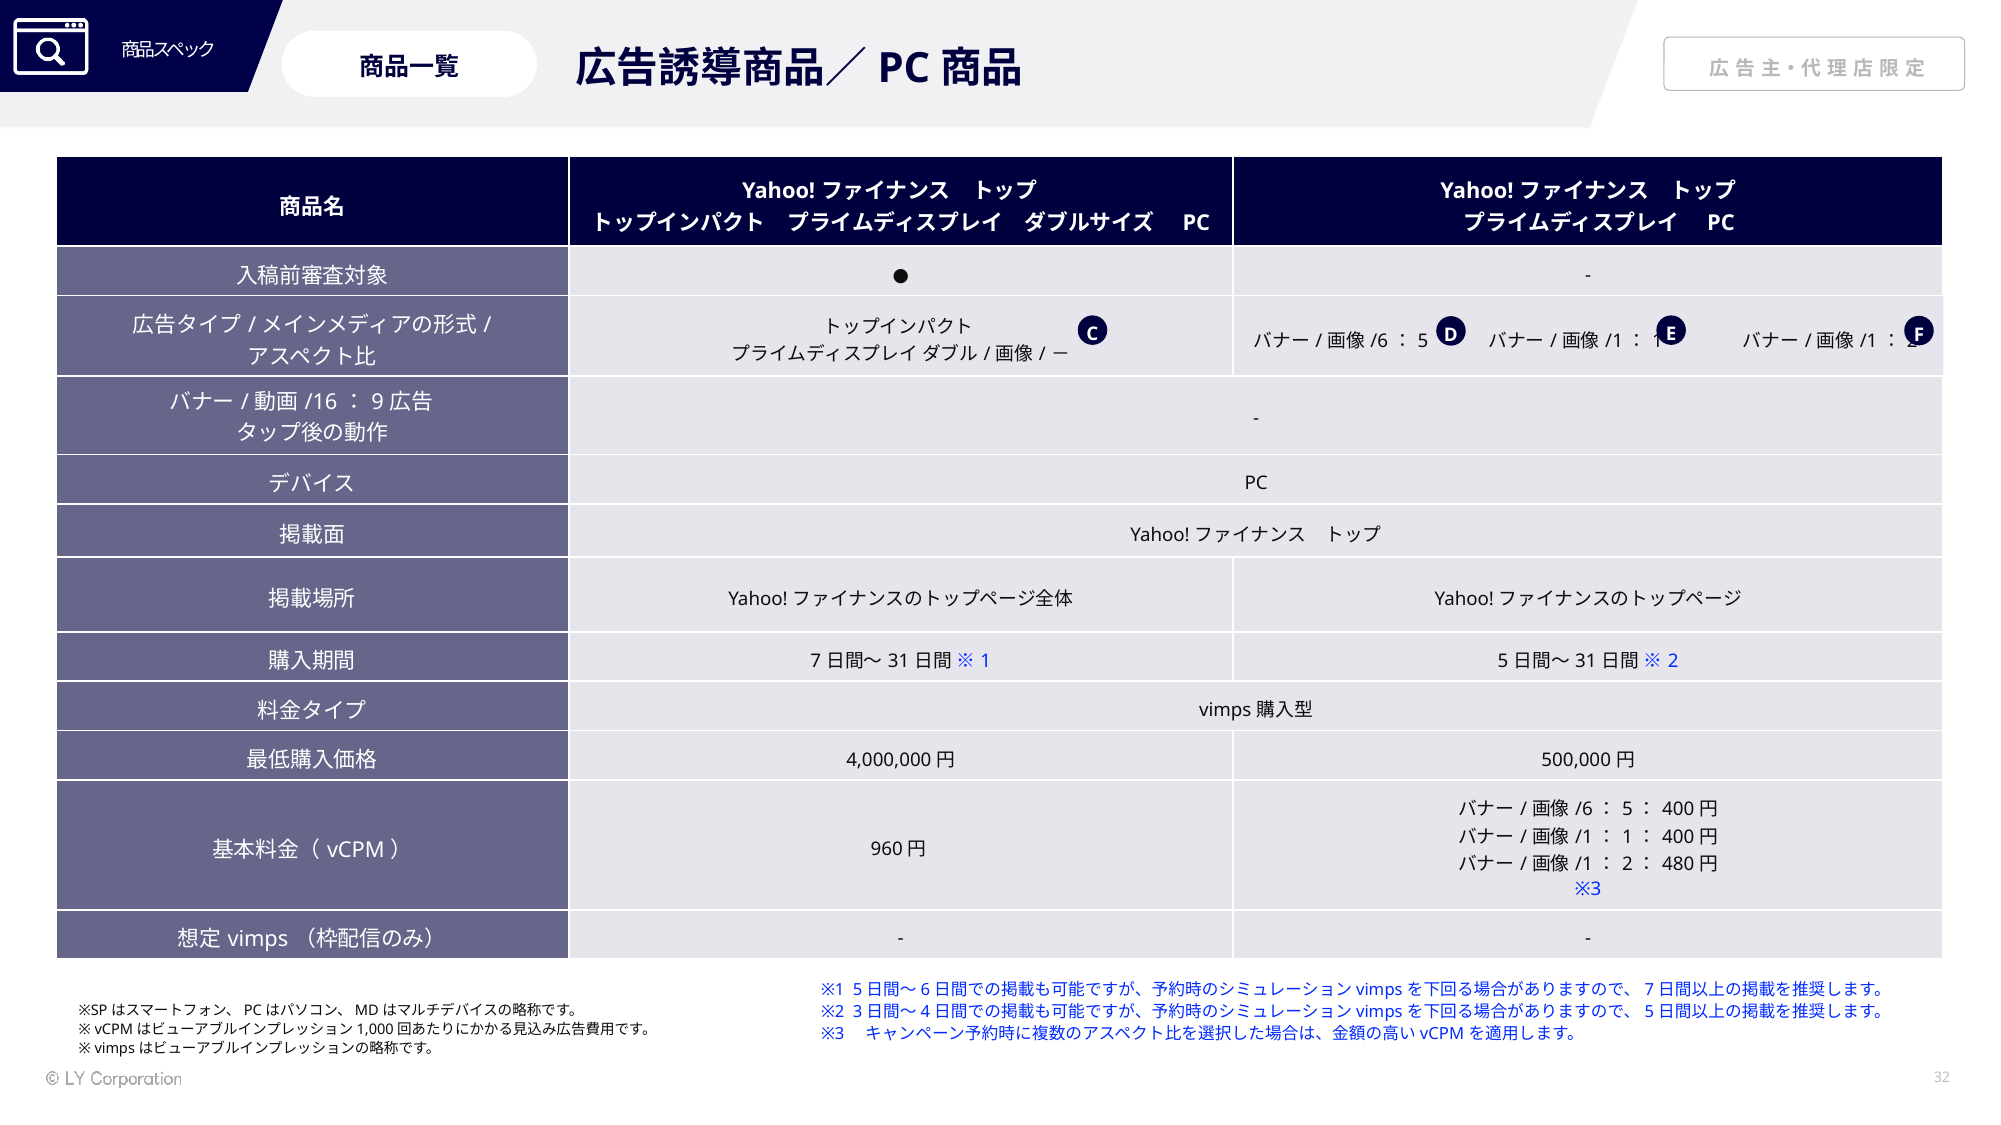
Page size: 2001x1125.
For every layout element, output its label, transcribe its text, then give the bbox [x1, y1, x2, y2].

table_cell - [570, 377, 1942, 454]
table_header 商品名 [57, 157, 568, 245]
table_header Yahoo!ファイナンス トップ プライムディスプレイ PC [1234, 157, 1942, 245]
text_box C [1077, 315, 1108, 345]
text_box ※SPはスマートフォン、PCはパソコン、MDはマルチデバイスの略称です。 ※ vCPMはビューアブルインプレッション1,000回あたりにかかる見込み広告費用です。 ※ vimpsはビューアブルインプレッションの略称です。 [78, 999, 761, 1057]
table_cell バナー/動画/16：9広告 タップ後の動作 [57, 377, 568, 454]
table_cell - [1234, 247, 1942, 295]
table_cell 5日間～31日間 ※2 [1234, 633, 1942, 680]
text_box E [1656, 315, 1686, 345]
text_box ※1 5日間～6日間での掲載も可能ですが、予約時のシミュレーションvimpsを下回る場合がありますので、7日間以上の掲載を推奨します。 ※2 3日間～4日間での掲載も可能ですが、予約時のシミュレーションvimpsを下回る場合がありますので、5日間以上の掲載を推奨します。 ※3 キャンペーン予約時に複数のアスペクト比を選択した場合は、金額の高いvCPMを適用します。 [821, 976, 1891, 1043]
table_cell 料金タイプ [57, 682, 568, 730]
table_cell 基本料金（vCPM） [57, 781, 568, 909]
table_cell 500,000円 [1234, 731, 1942, 779]
table_cell 掲載場所 [57, 558, 568, 631]
table_cell ● [570, 247, 1232, 295]
table_cell 掲載面 [57, 505, 568, 556]
table_cell Yahoo!ファイナンスのトップページ全体 [570, 558, 1232, 631]
table_cell バナー/画像/6：5 バナー/画像/1：1 バナー/画像/1：2 [1234, 296, 1943, 375]
text_box 商品一覧 [280, 28, 539, 99]
table_cell 960円 [570, 781, 1232, 909]
table_cell 最低購入価格 [57, 731, 568, 779]
table_cell デバイス [57, 455, 568, 503]
picture [46, 1071, 181, 1088]
table_cell Yahoo!ファイナンス トップ [570, 505, 1942, 556]
table_cell 4,000,000円 [570, 731, 1232, 779]
table_cell Yahoo!ファイナンスのトップページ [1234, 558, 1942, 631]
table_cell トップインパクト プライムディスプレイ ダブル/画像/－ [570, 296, 1232, 375]
table_header Yahoo!ファイナンス トップ トップインパクト プライムディスプレイ ダブルサイズ PC [570, 157, 1232, 245]
table_cell 購入期間 [57, 633, 568, 680]
table_cell PC [570, 455, 1942, 503]
picture [8, 4, 92, 88]
table_cell - [1234, 911, 1942, 958]
text_box 商品スペック [97, 13, 240, 81]
text_box D [1436, 316, 1466, 346]
table_cell バナー/画像/6：5：400円 バナー/画像/1：1：400円 バナー/画像/1：2：480円 ※3 [1234, 781, 1942, 909]
table_cell 入稿前審査対象 [57, 247, 568, 295]
table_cell 広告タイプ/メインメディアの形式/ アスペクト比 [57, 296, 568, 375]
text_box F [1904, 315, 1934, 346]
table_cell - [570, 911, 1232, 958]
table_cell 7日間～31日間 ※1 [570, 633, 1232, 680]
table_cell vimps購入型 [570, 682, 1942, 730]
table_cell 想定vimps（枠配信のみ） [57, 911, 568, 958]
text_box 広告誘導商品／PC商品 [575, 41, 1218, 97]
